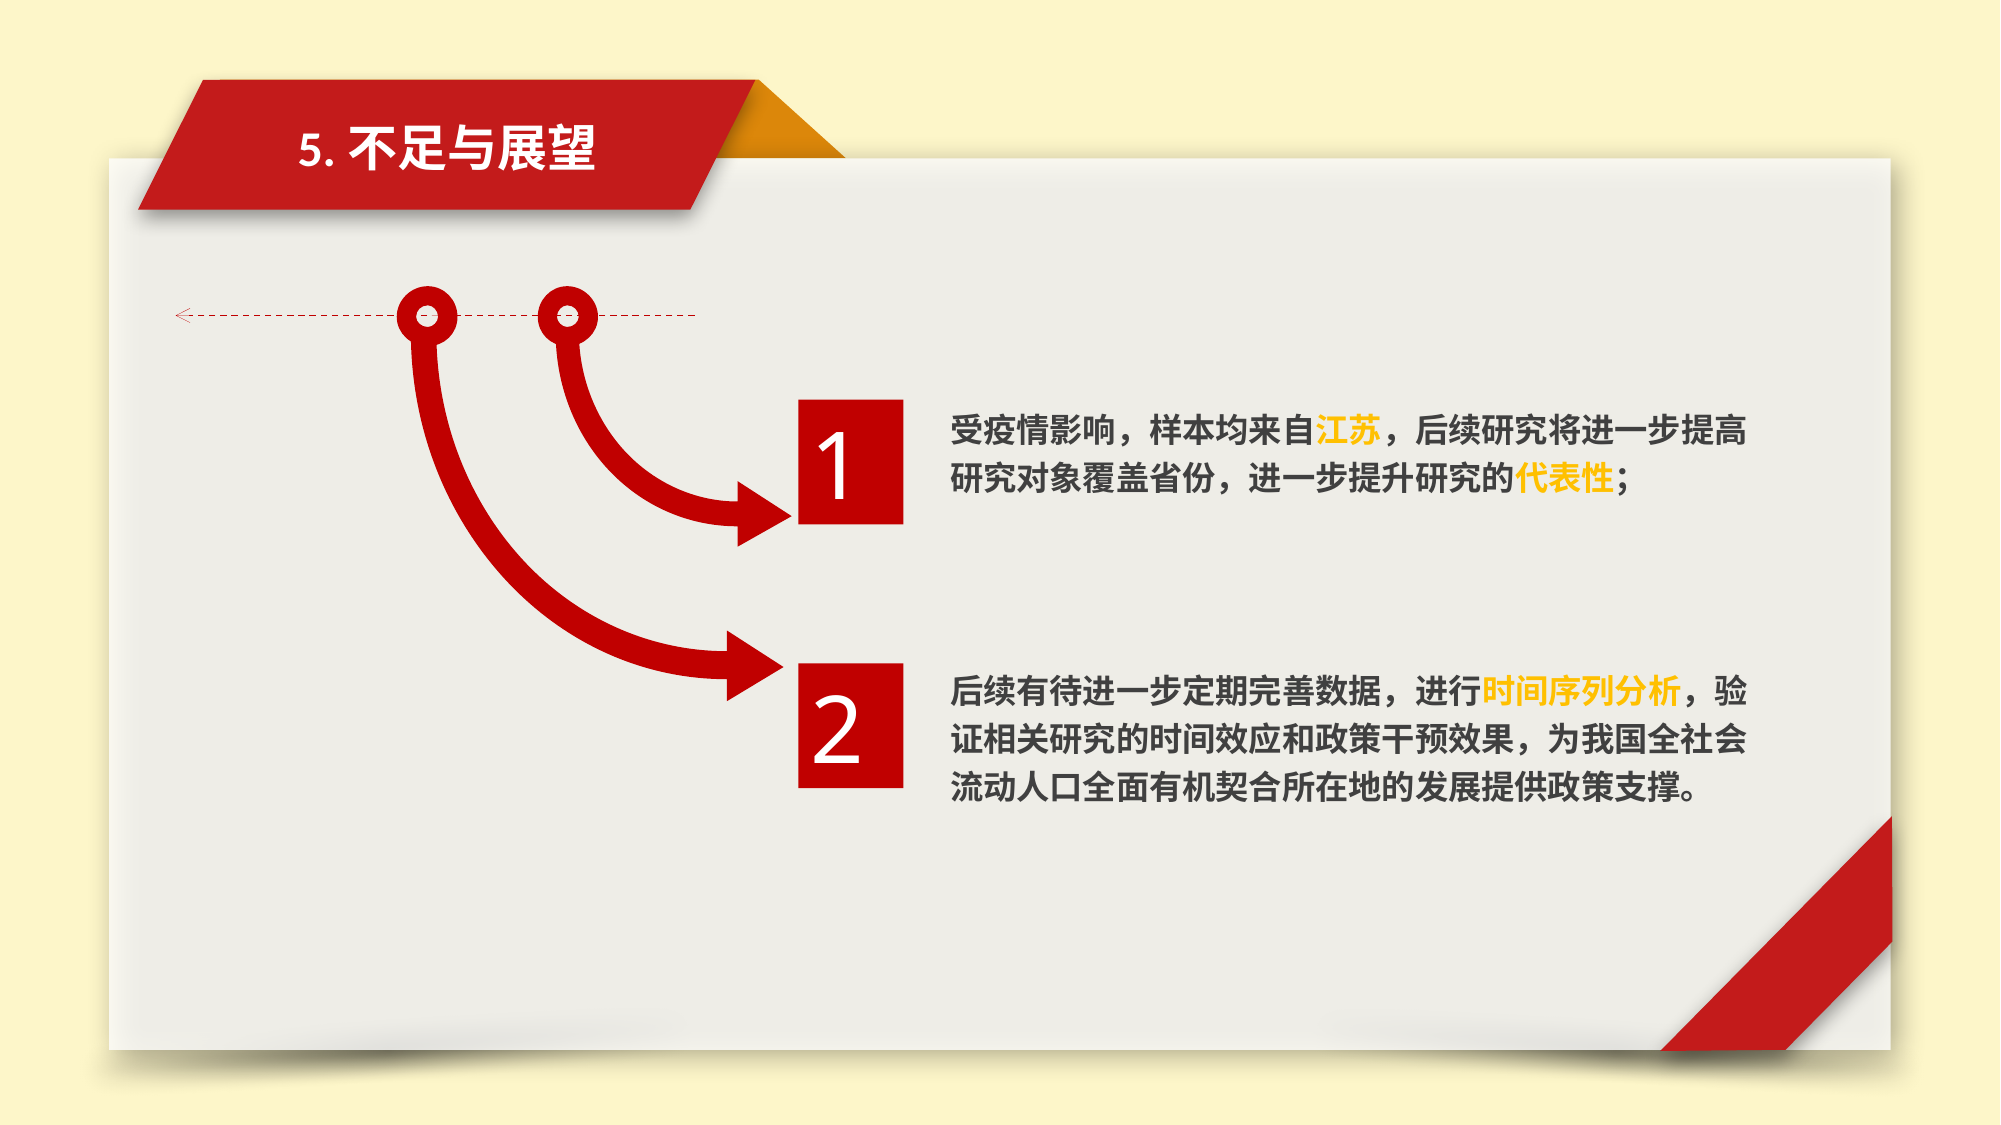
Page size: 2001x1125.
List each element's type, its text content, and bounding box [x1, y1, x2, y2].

text_box 5.不足与展望 [282, 109, 613, 254]
text_box [537, 286, 598, 344]
text_box 后续有待进一步定期完善数据，进行时间序列分析，验证相关研究的时间效应和政策干预效果，为我国全社会流动人口全面有机契合所在地的发展提供政策支撑。 [937, 655, 1777, 812]
text_box 2 [798, 663, 904, 789]
text_box 受疫情影响，样本均来自江苏，后续研究将进一步提高研究对象覆盖省份，进一步提升研究的代表性； [937, 395, 1777, 552]
text_box 1 [798, 399, 904, 525]
text_box [555, 332, 792, 547]
text_box [410, 332, 784, 702]
text_box [175, 308, 194, 323]
text_box [396, 286, 458, 345]
